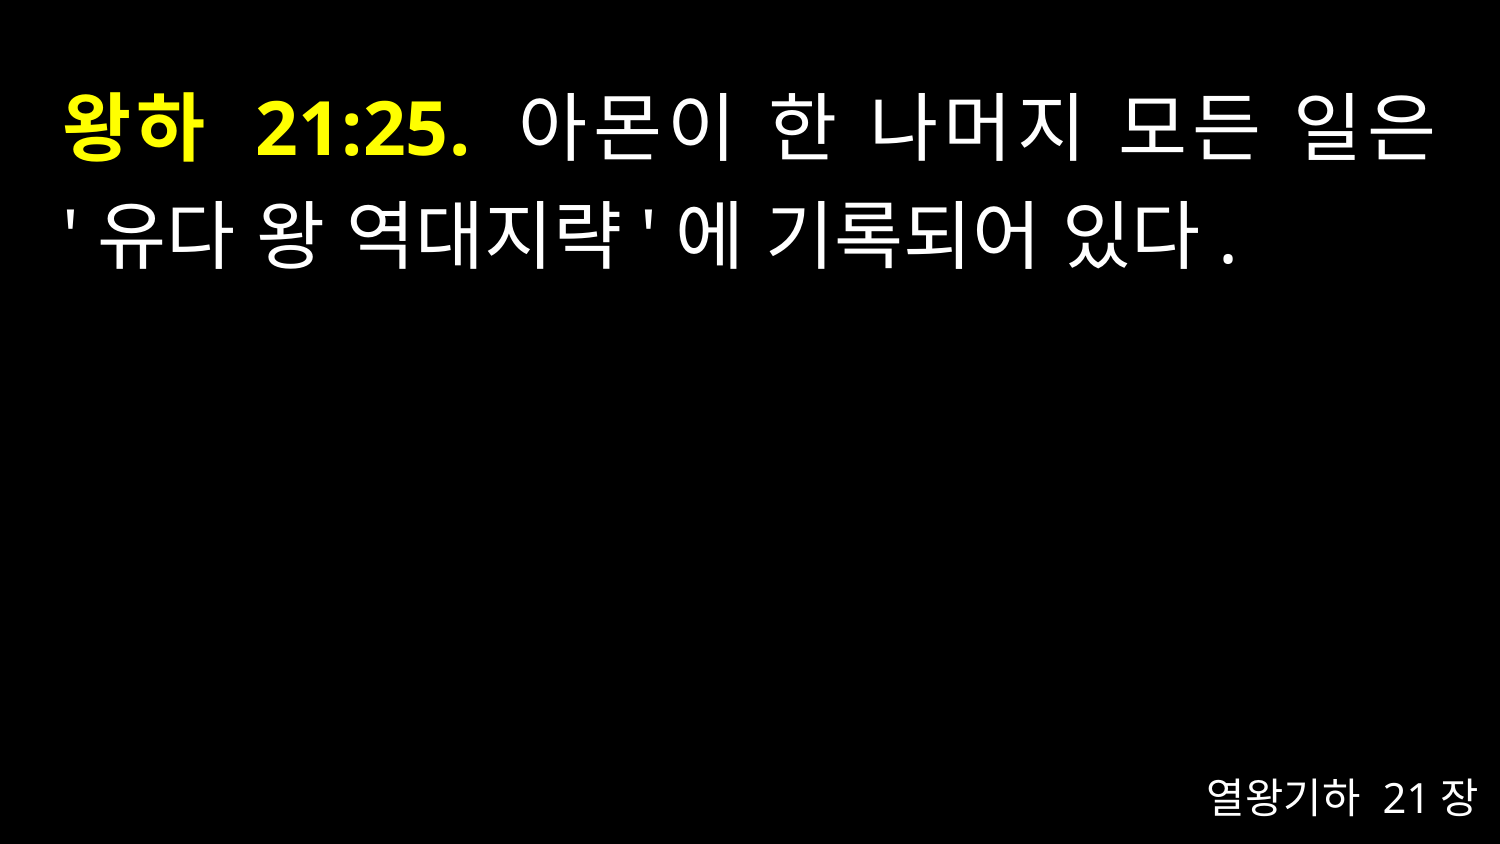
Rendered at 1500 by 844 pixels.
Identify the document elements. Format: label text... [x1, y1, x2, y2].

subtitle 열왕기하 21장 [916, 770, 1500, 844]
title 왕하 21:25. 아몬이 한 나머지 모든 일은 '유다 왕 역대지략'에 기록되어 있다. [0, 0, 1500, 844]
